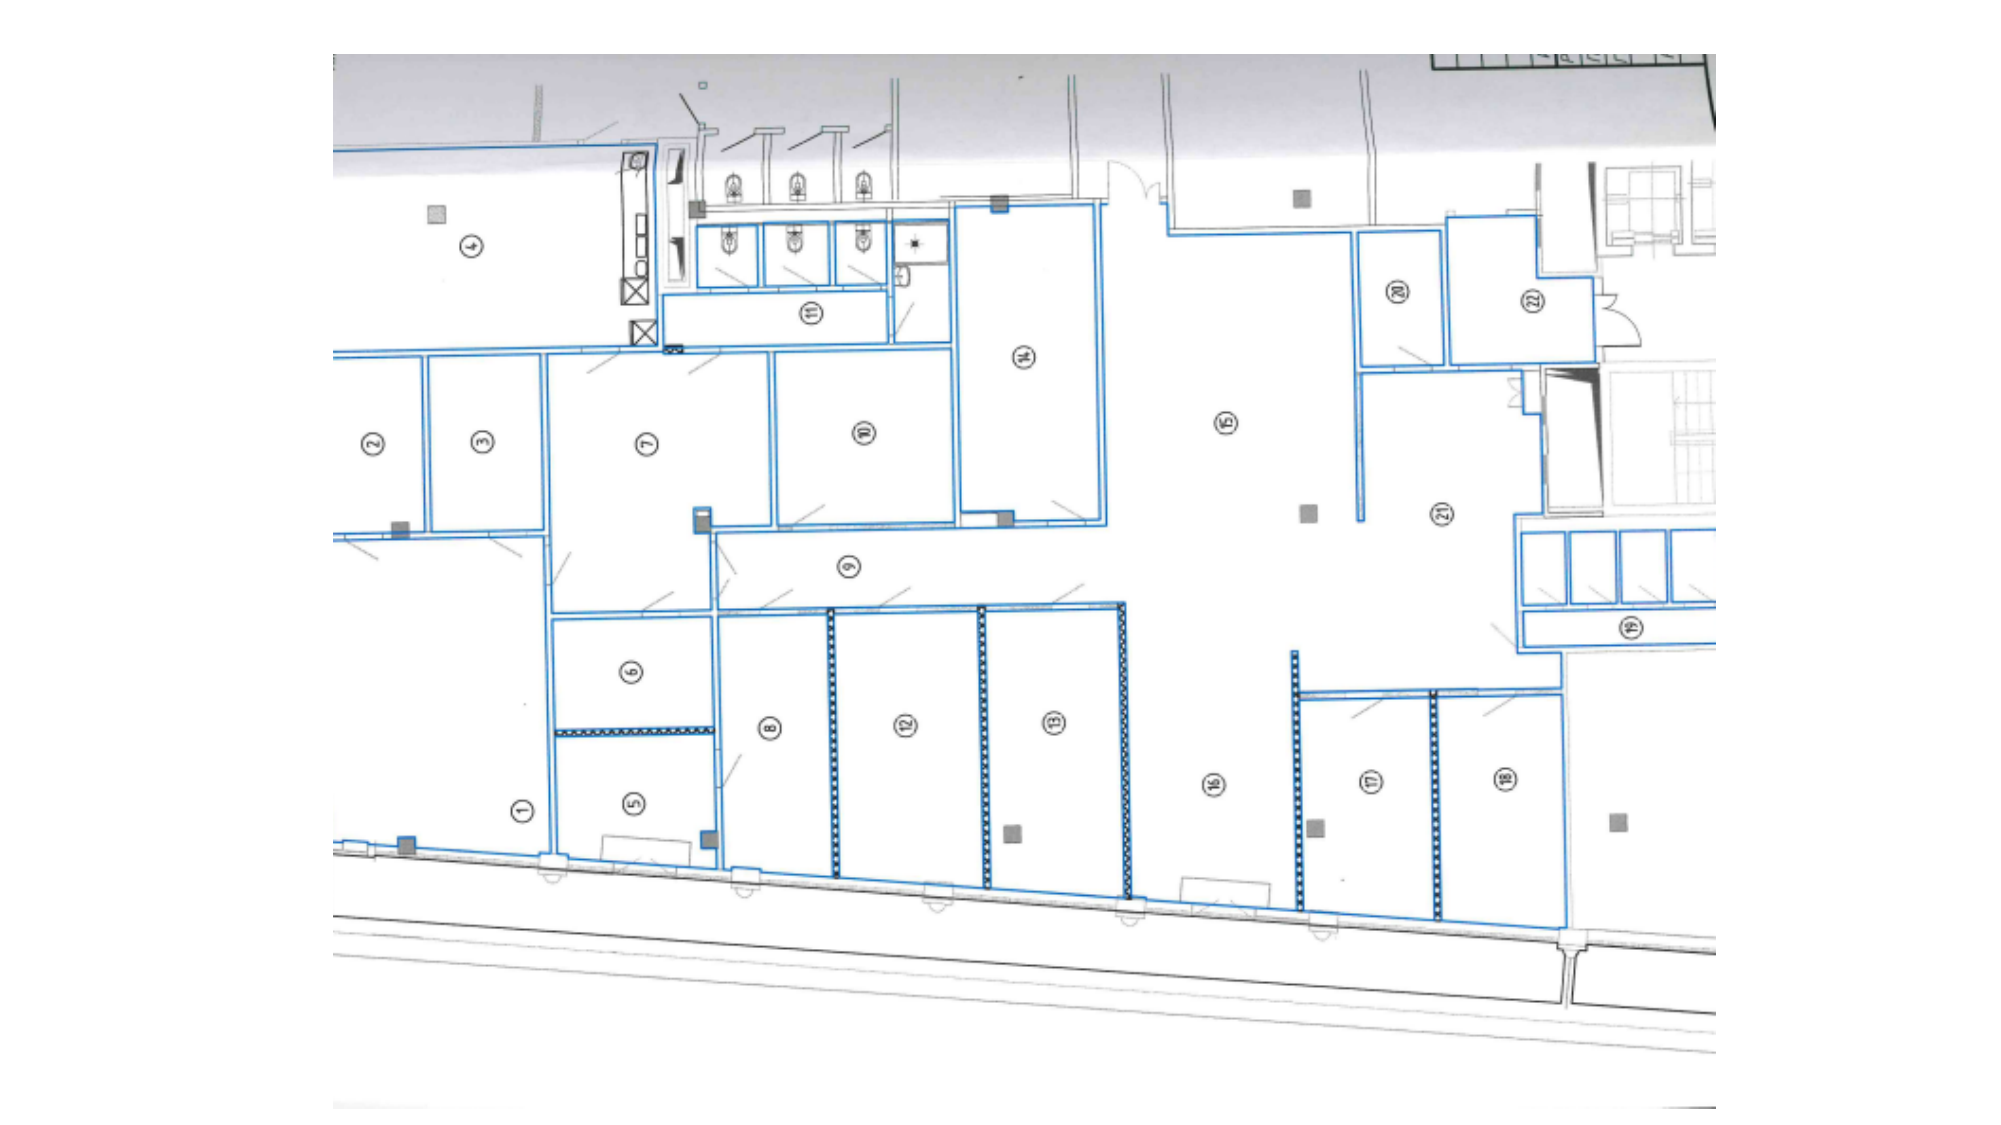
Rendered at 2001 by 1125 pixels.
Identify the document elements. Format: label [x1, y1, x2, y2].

picture [333, 54, 1716, 1109]
